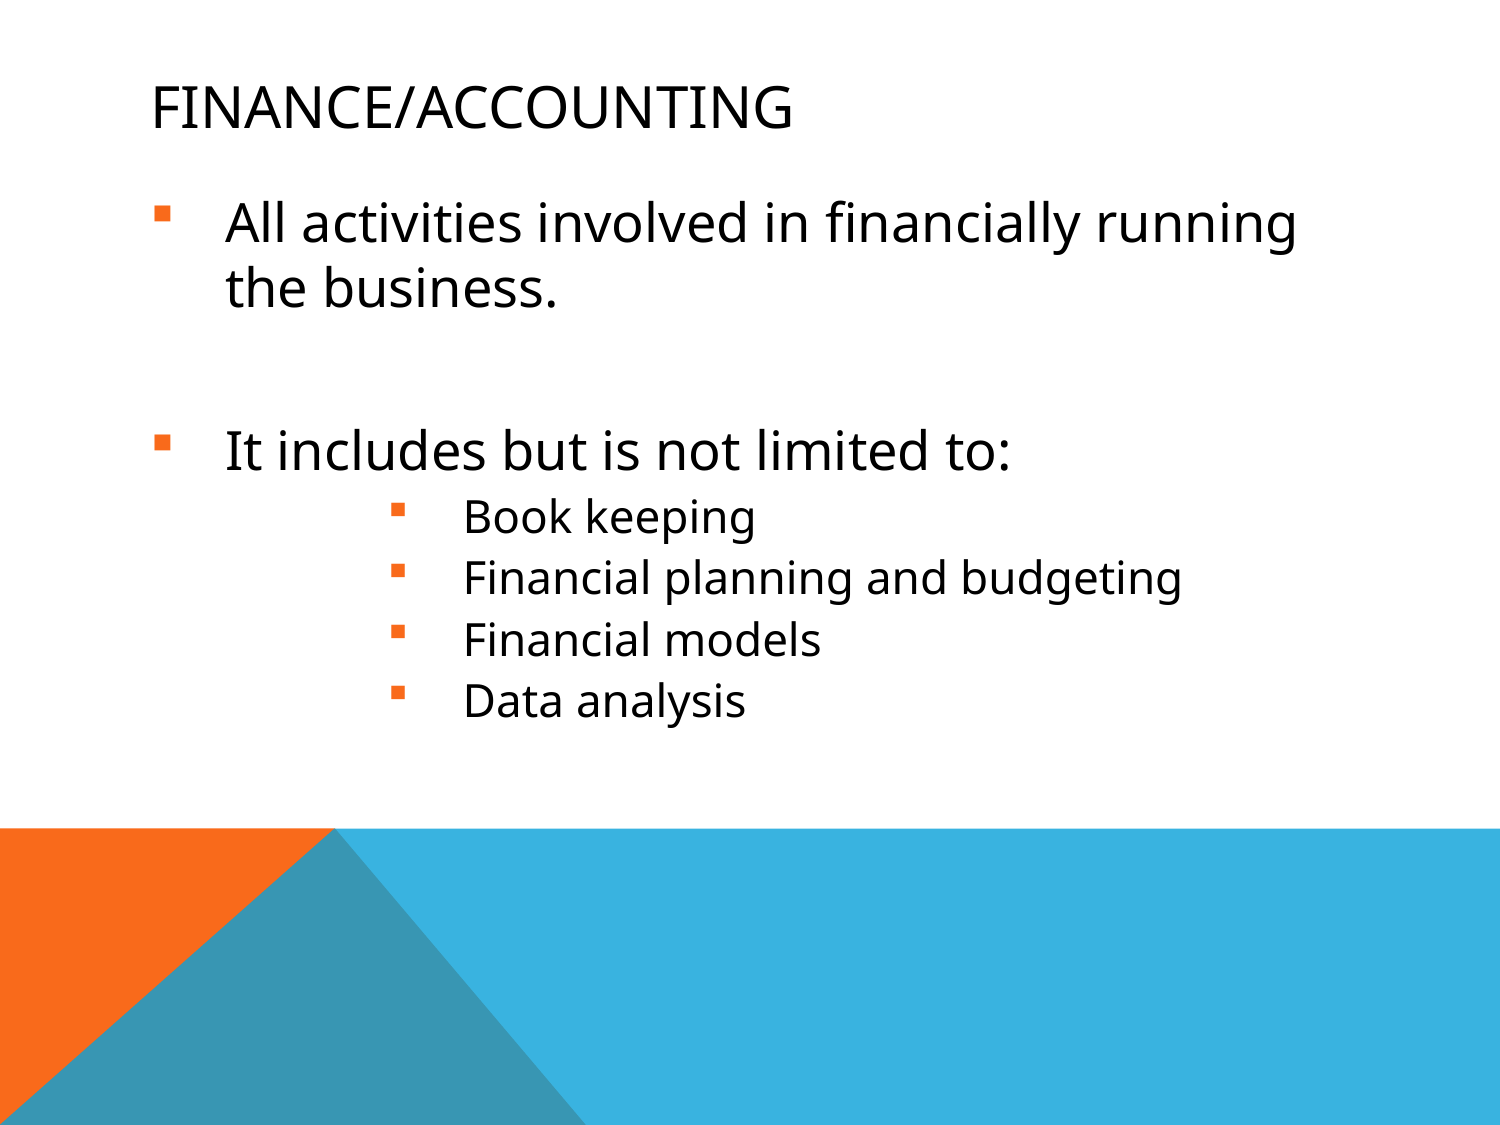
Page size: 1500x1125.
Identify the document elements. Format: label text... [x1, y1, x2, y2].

title Finance/Accounting [135, 60, 1369, 150]
list All activities involved in financially running the business. It includes but is not limited to: Book keeping Financial planning and budgeting Financial models Data analysis [135, 180, 1369, 768]
